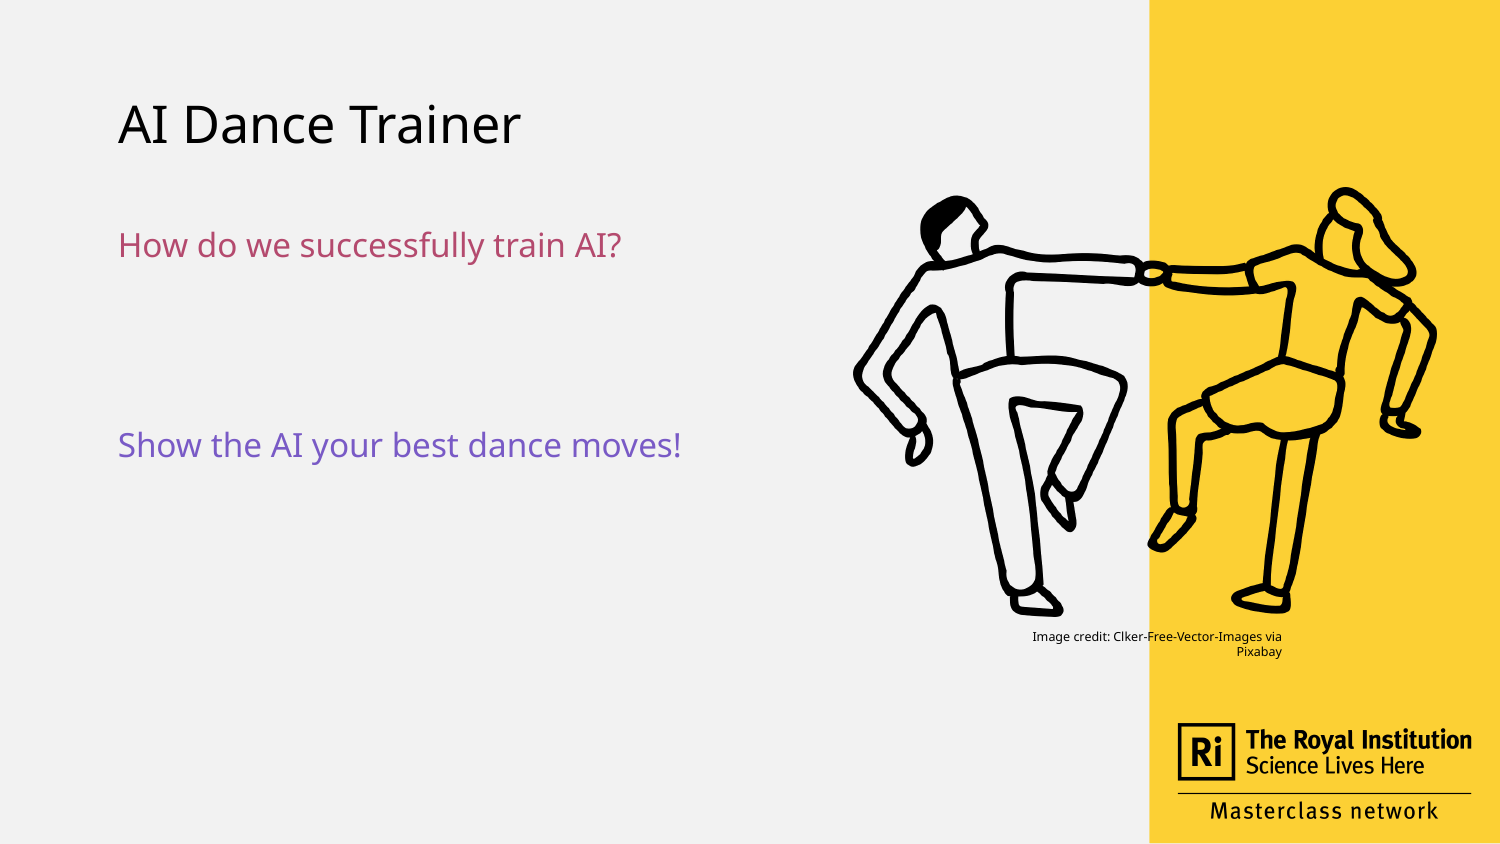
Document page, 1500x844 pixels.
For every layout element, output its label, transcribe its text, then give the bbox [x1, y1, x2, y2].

text_box Image credit: Clker-Free-Vector-Images via Pixabay [996, 623, 1294, 657]
title AI Dance Trainer [103, 44, 1124, 208]
text_box How do we successfully train AI? Show the AI your best dance moves! [103, 217, 794, 552]
picture [1149, 702, 1500, 844]
picture [853, 187, 1437, 617]
